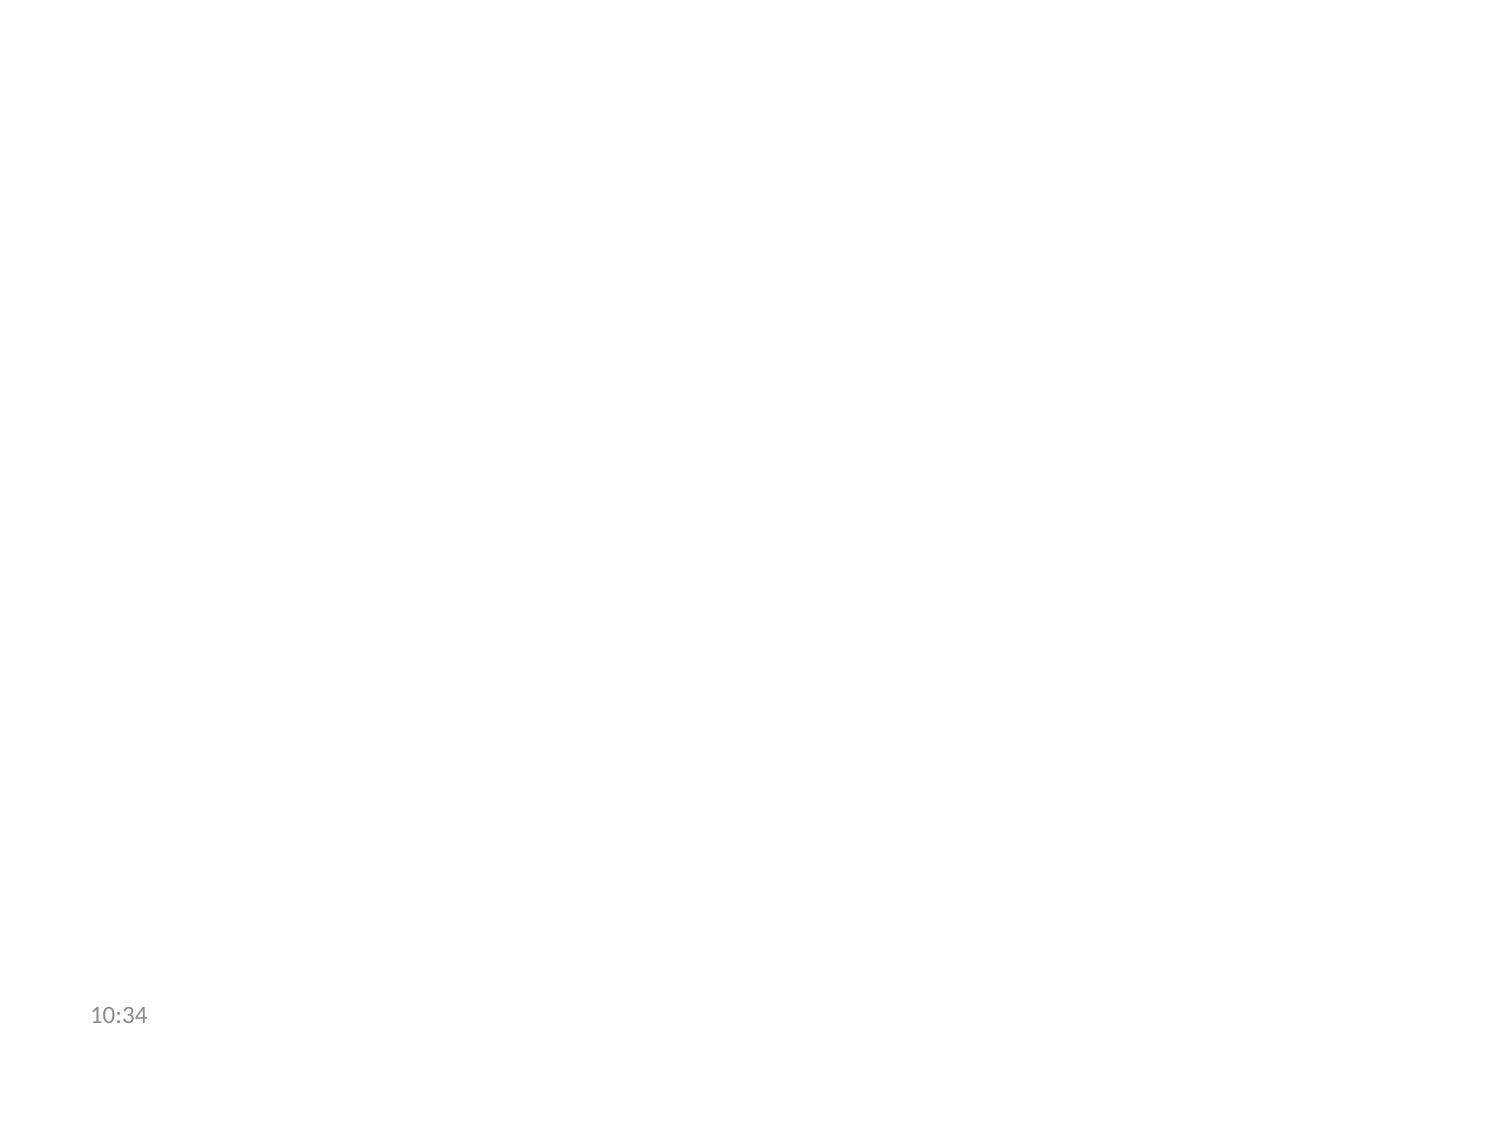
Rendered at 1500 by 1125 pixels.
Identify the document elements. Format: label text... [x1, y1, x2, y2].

text_box 15:35 [75, 983, 425, 1044]
